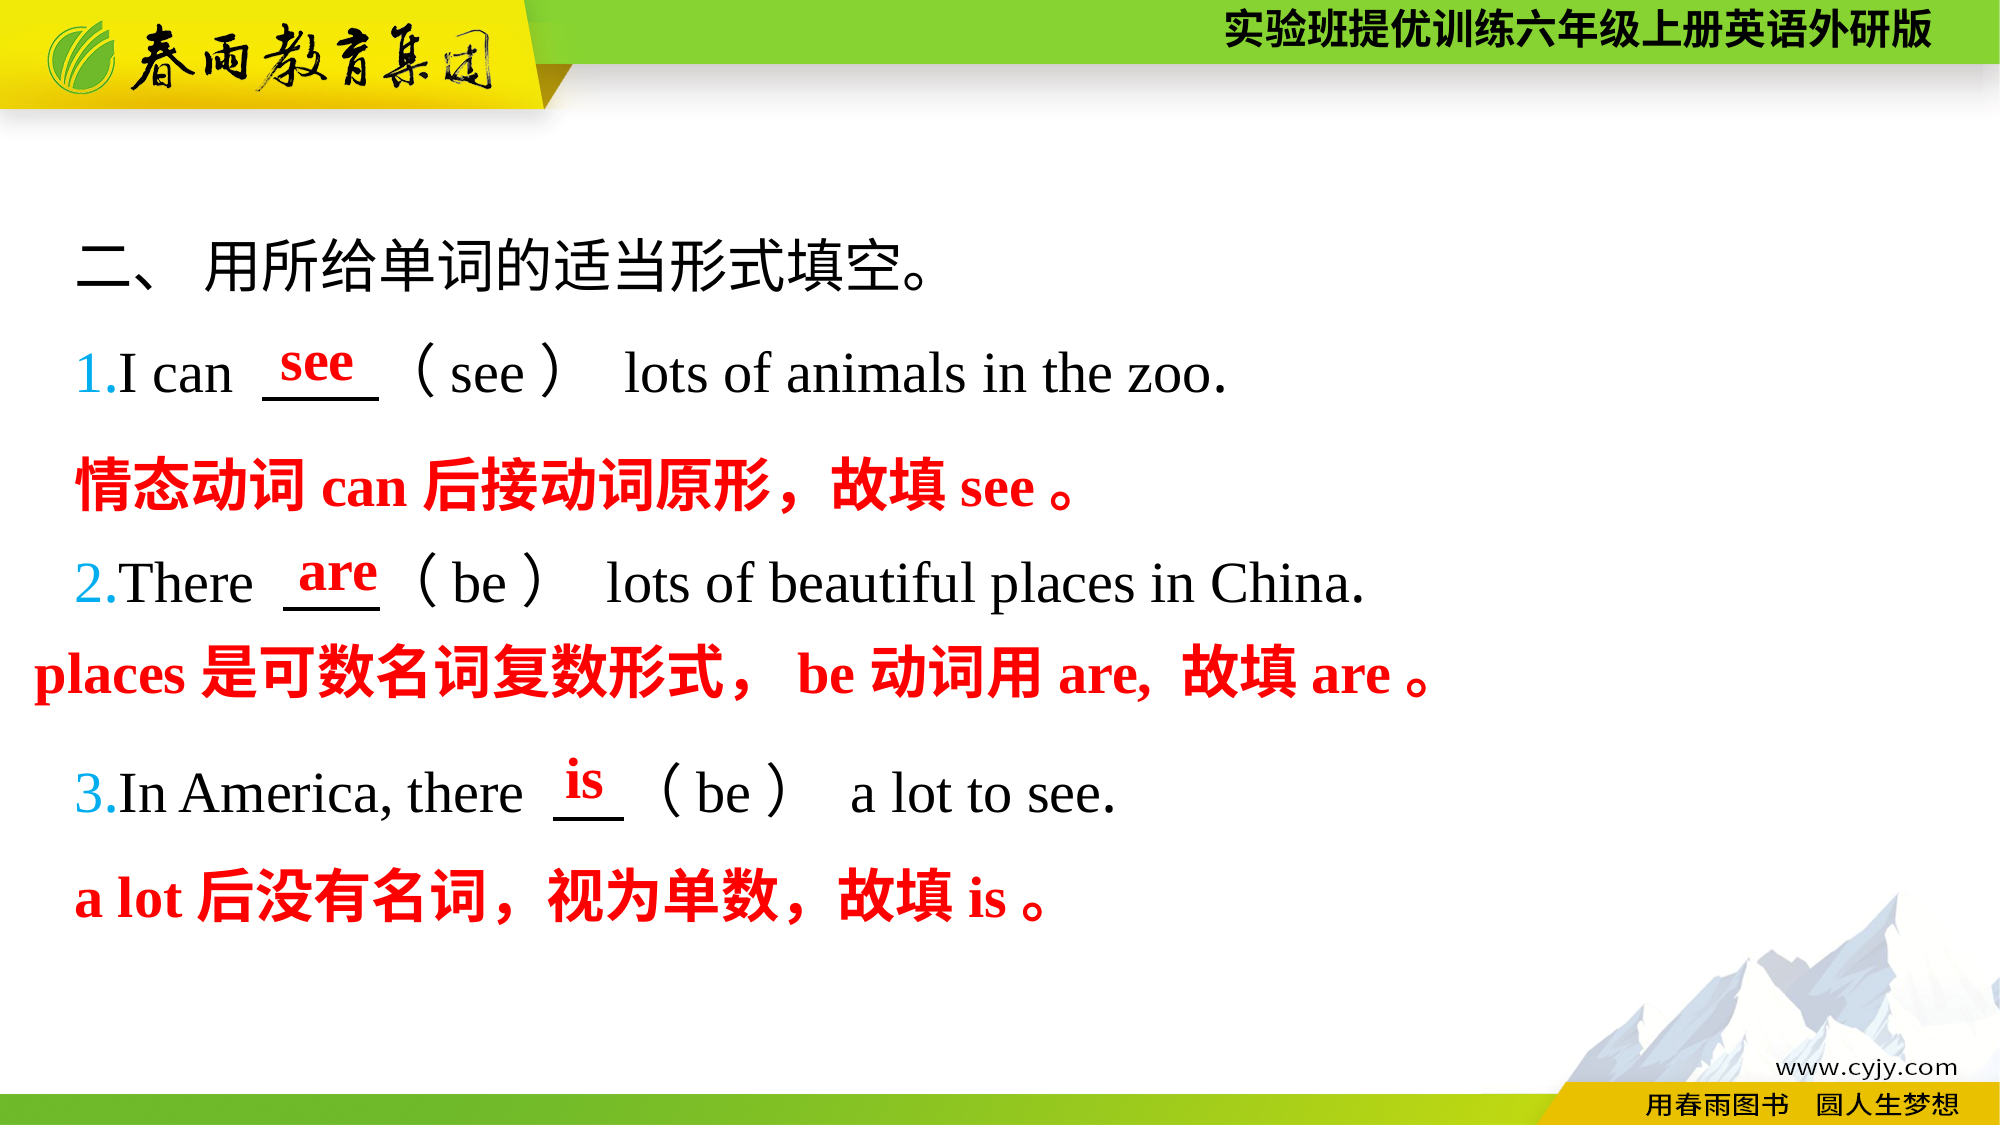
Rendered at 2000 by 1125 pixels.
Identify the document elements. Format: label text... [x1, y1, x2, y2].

text_box 情态动词can后接动词原形，故填see。 [59, 406, 1944, 526]
list 二、 用所给单词的适当形式填空。 1.I can （see） lots of animals in the zoo. 2.There （be） lots of beautiful places in China. 3.In America, there （be） a lot to see. [59, 526, 1944, 816]
text_box a lot后没有名词，视为单数，故填is。 [59, 816, 1944, 937]
text_box are [283, 526, 402, 610]
picture [0, 0, 2000, 1125]
text_box places是可数名词复数形式，be动词用are, 故填are。 [19, 627, 1479, 713]
list 二、 用所给单词的适当形式填空。 1.I can （see） lots of animals in the zoo. 2.There （be） lots of beautiful places in China. 3.In America, there （be） a lot to see. [59, 187, 1944, 406]
text_box see [265, 314, 384, 400]
text_box is [550, 732, 669, 818]
